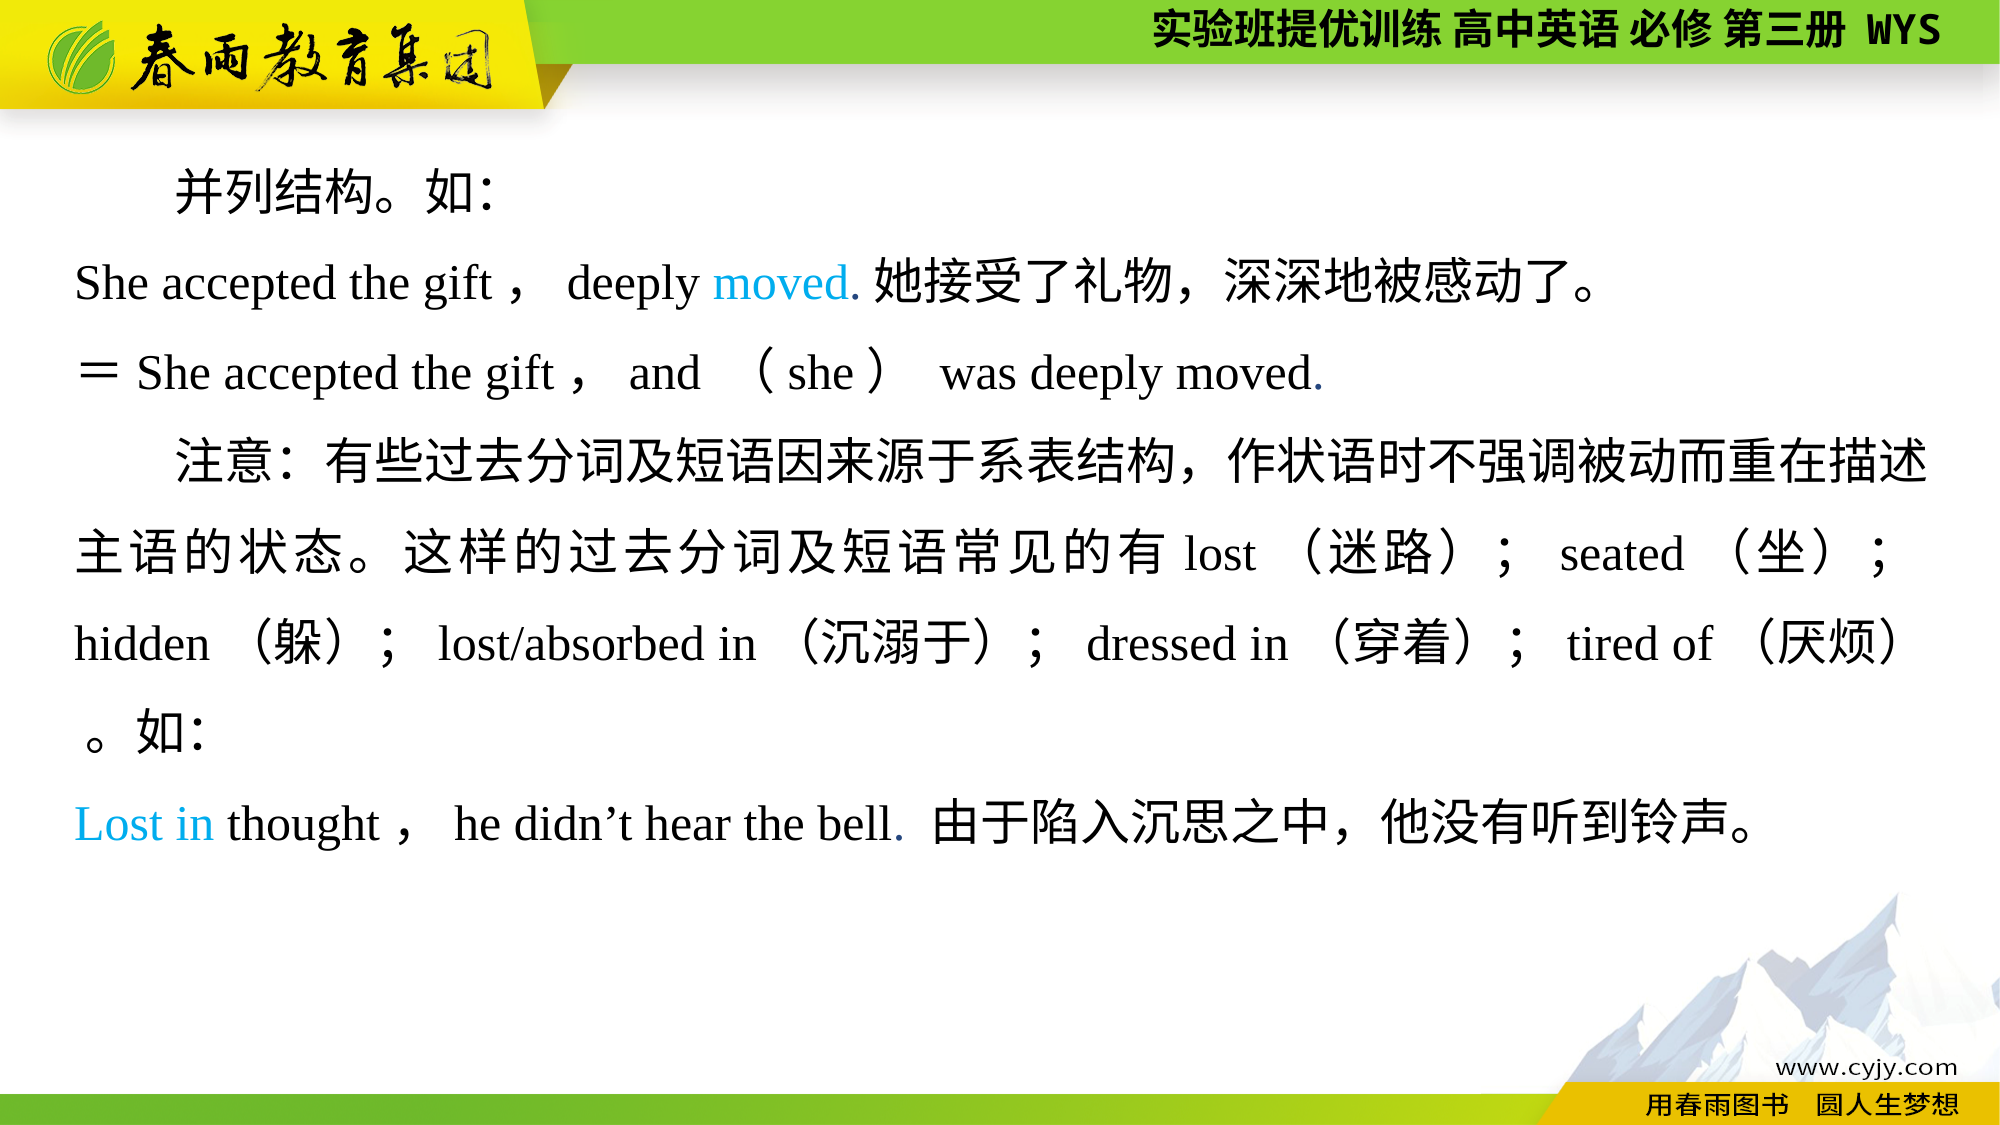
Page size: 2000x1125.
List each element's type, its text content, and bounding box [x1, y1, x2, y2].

list 并列结构。如： She accepted the gift，deeply moved.她接受了礼物，深深地被感动了。 ＝She accepted the gift，and （she） was deeply moved. 注意：有些过去分词及短语因来源于系表结构，作状语时不强调被动而重在描述主语的状态。这样的过去分词及短语常见的有lost（迷路）；seated（坐）；hidden（躲）；lost/absorbed in（沉溺于）；dressed in（穿着）；tired of（厌烦） 。如： Lost in thought，he didn’t hear the bell. 由于陷入沉思之中，他没有听到铃声。 [59, 122, 1944, 763]
picture [0, 0, 2000, 1125]
